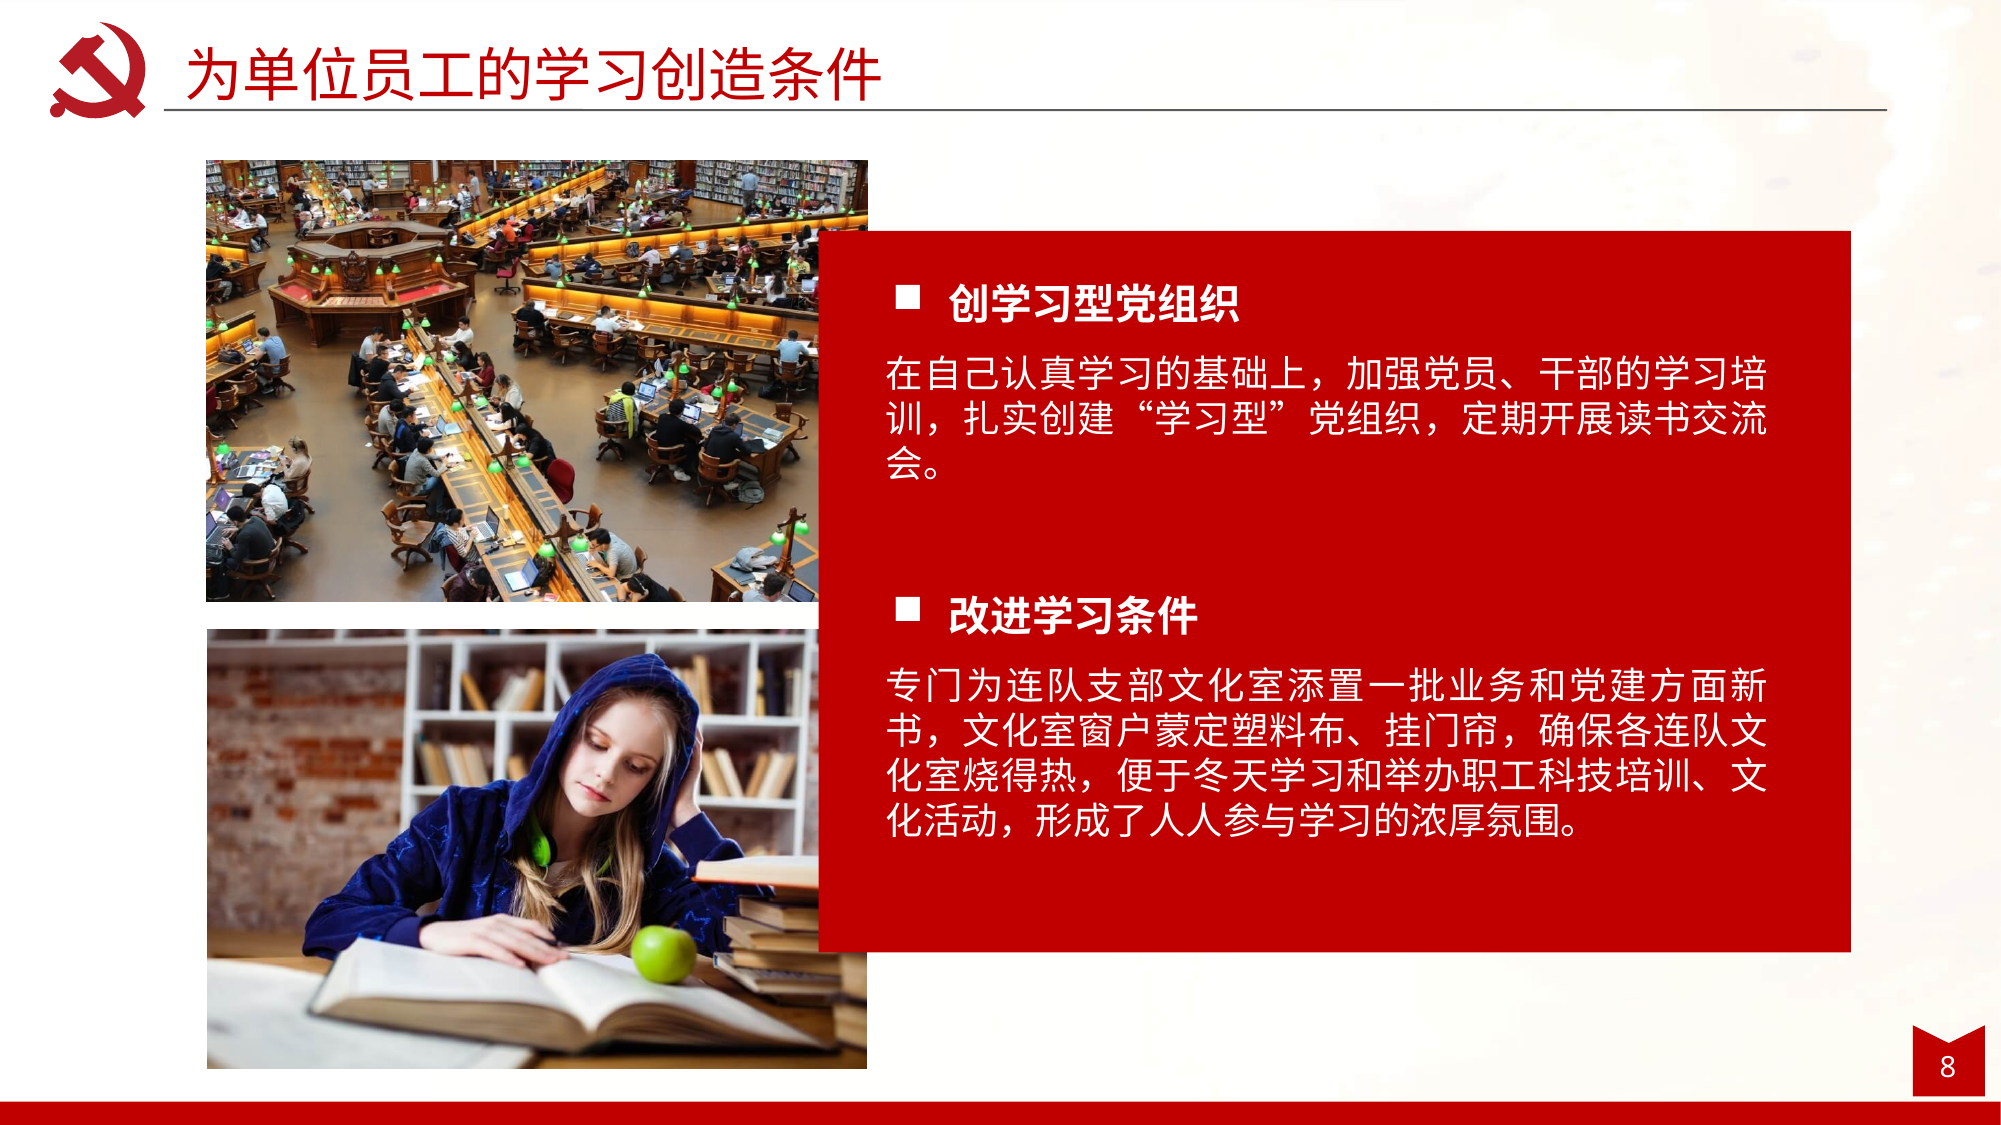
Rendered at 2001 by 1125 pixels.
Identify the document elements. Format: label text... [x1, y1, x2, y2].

text_box [818, 230, 1851, 953]
text_box 为单位员工的学习创造条件 [169, 29, 1573, 110]
text_box 专门为连队支部文化室添置一批业务和党建方面新书，文化室窗户蒙定塑料布、挂门帘，确保各连队文化室烧得热，便于冬天学习和举办职工科技培训、文化活动，形成了人人参与学习的浓厚氛围。 [872, 654, 1783, 850]
text_box 创学习型党组织 [877, 270, 1256, 335]
text_box [49, 22, 146, 119]
picture [0, 0, 2001, 1101]
text_box 改进学习条件 [877, 582, 1214, 648]
text_box 在自己认真学习的基础上，加强党员、干部的学习培训，扎实创建“学习型”党组织，定期开展读书交流会。 [874, 342, 1783, 493]
text_box 为单位员工的学习创造条件 [169, 111, 1573, 116]
